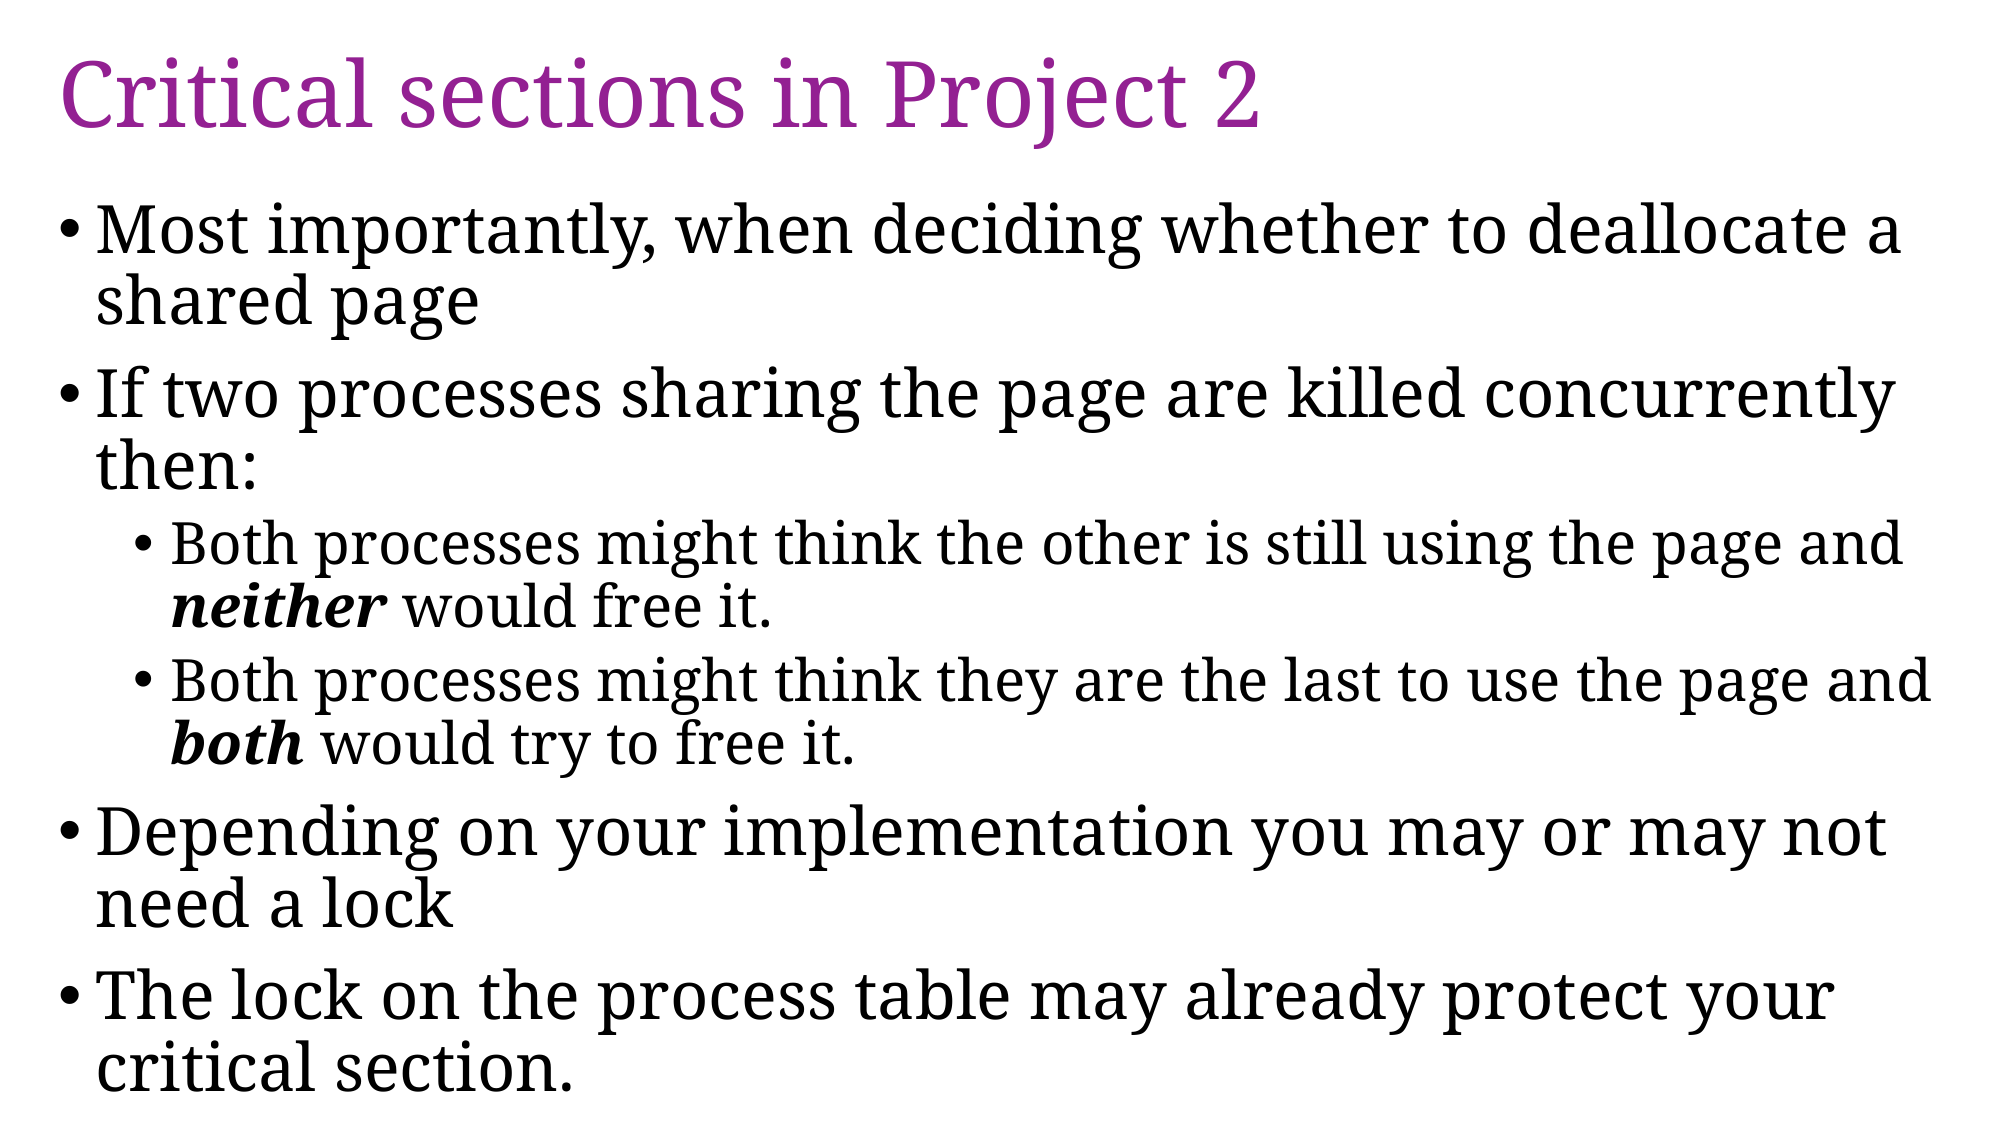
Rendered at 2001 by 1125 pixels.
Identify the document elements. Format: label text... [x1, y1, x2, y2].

title Critical sections in Project 2 [43, 25, 1953, 171]
list Most importantly, when deciding whether to deallocate a shared page If two processes sharing the page are killed concurrently then: Both processes might think the other is still using the page and neither would free it. Both processes might think they are the last to use the page and both would try to free it. Depending on your implementation you may or may not need a lock The lock on the process table may already protect your critical section. Project 3 also has shared memory, and this time you must protect critical sections. [43, 188, 1953, 1106]
